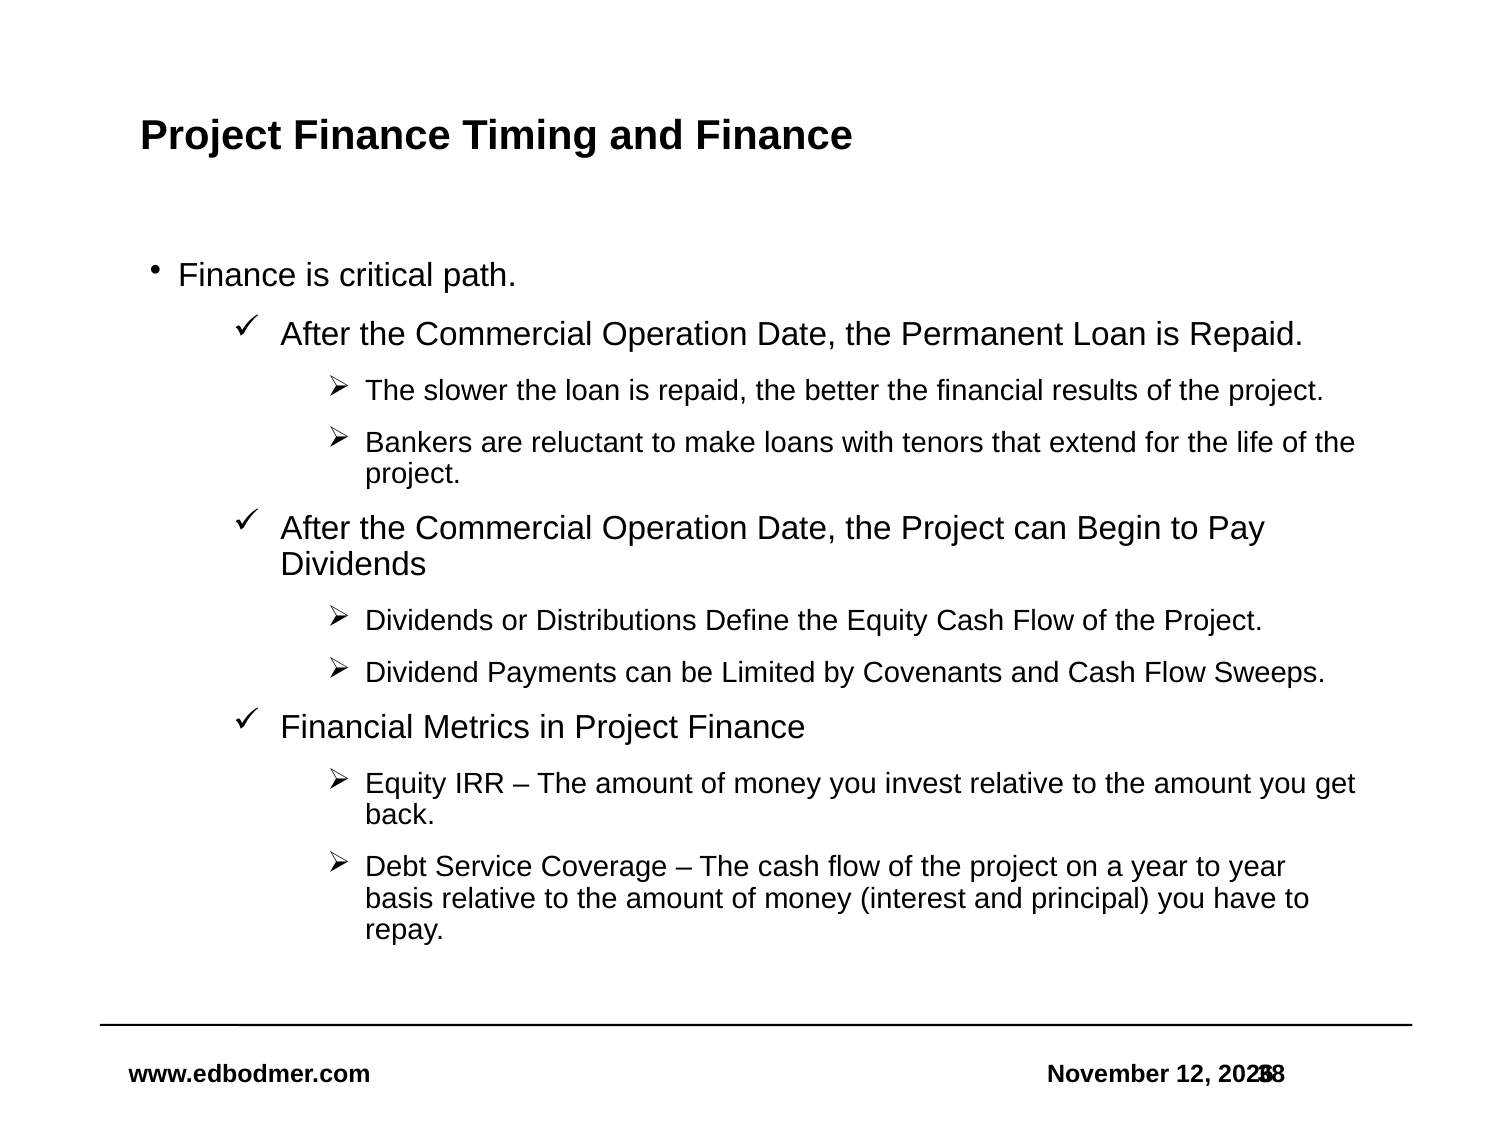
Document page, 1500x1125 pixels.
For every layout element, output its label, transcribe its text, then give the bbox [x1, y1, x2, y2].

list Finance is critical path. After the Commercial Operation Date, the Permanent Loan is Repaid. The slower the loan is repaid, the better the financial results of the project. Bankers are reluctant to make loans with tenors that extend for the life of the project. After the Commercial Operation Date, the Project can Begin to Pay Dividends Dividends or Distributions Define the Equity Cash Flow of the Project. Dividend Payments can be Limited by Covenants and Cash Flow Sweeps. Financial Metrics in Project Finance Equity IRR – The amount of money you invest relative to the amount you get back. Debt Service Coverage – The cash flow of the project on a year to year basis relative to the amount of money (interest and principal) you have to repay. [124, 249, 1376, 1001]
title Project Finance Timing and Finance [124, 99, 1288, 226]
